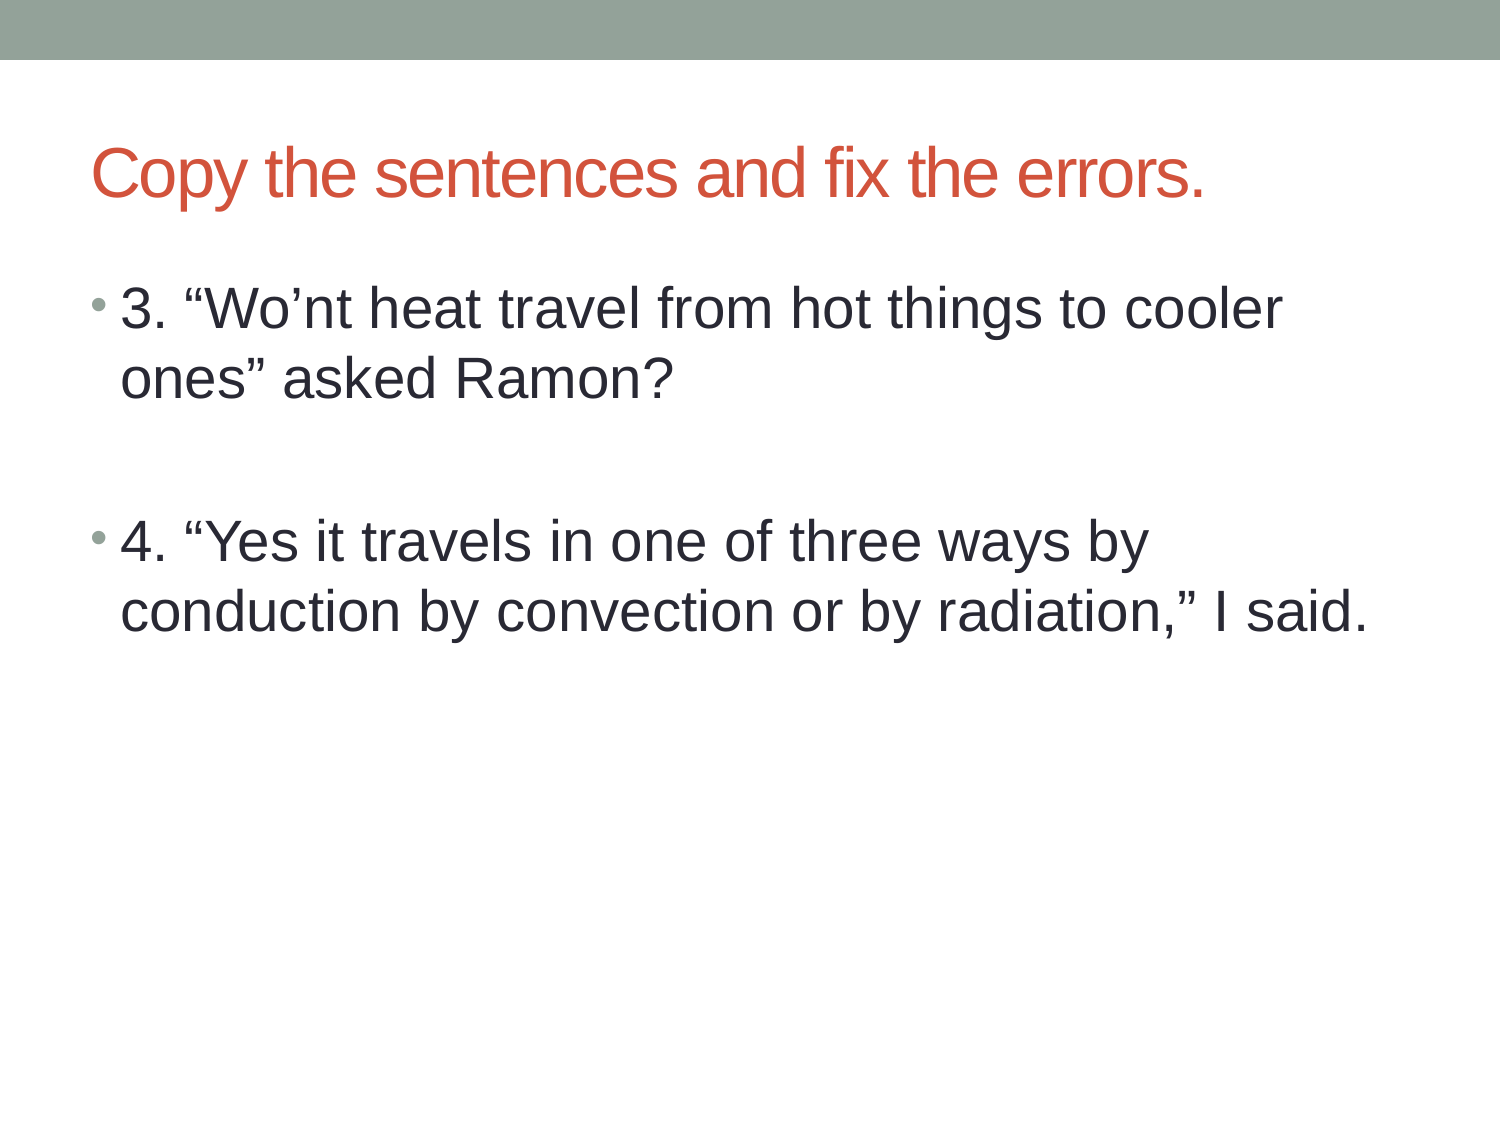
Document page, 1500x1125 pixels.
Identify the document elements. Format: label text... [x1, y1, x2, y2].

title Copy the sentences and fix the errors. [75, 87, 1425, 250]
list 3. “Wo’nt heat travel from hot things to cooler ones” asked Ramon? 4. “Yes it travels in one of three ways by conduction by convection or by radiation,” I said. [75, 262, 1425, 1063]
